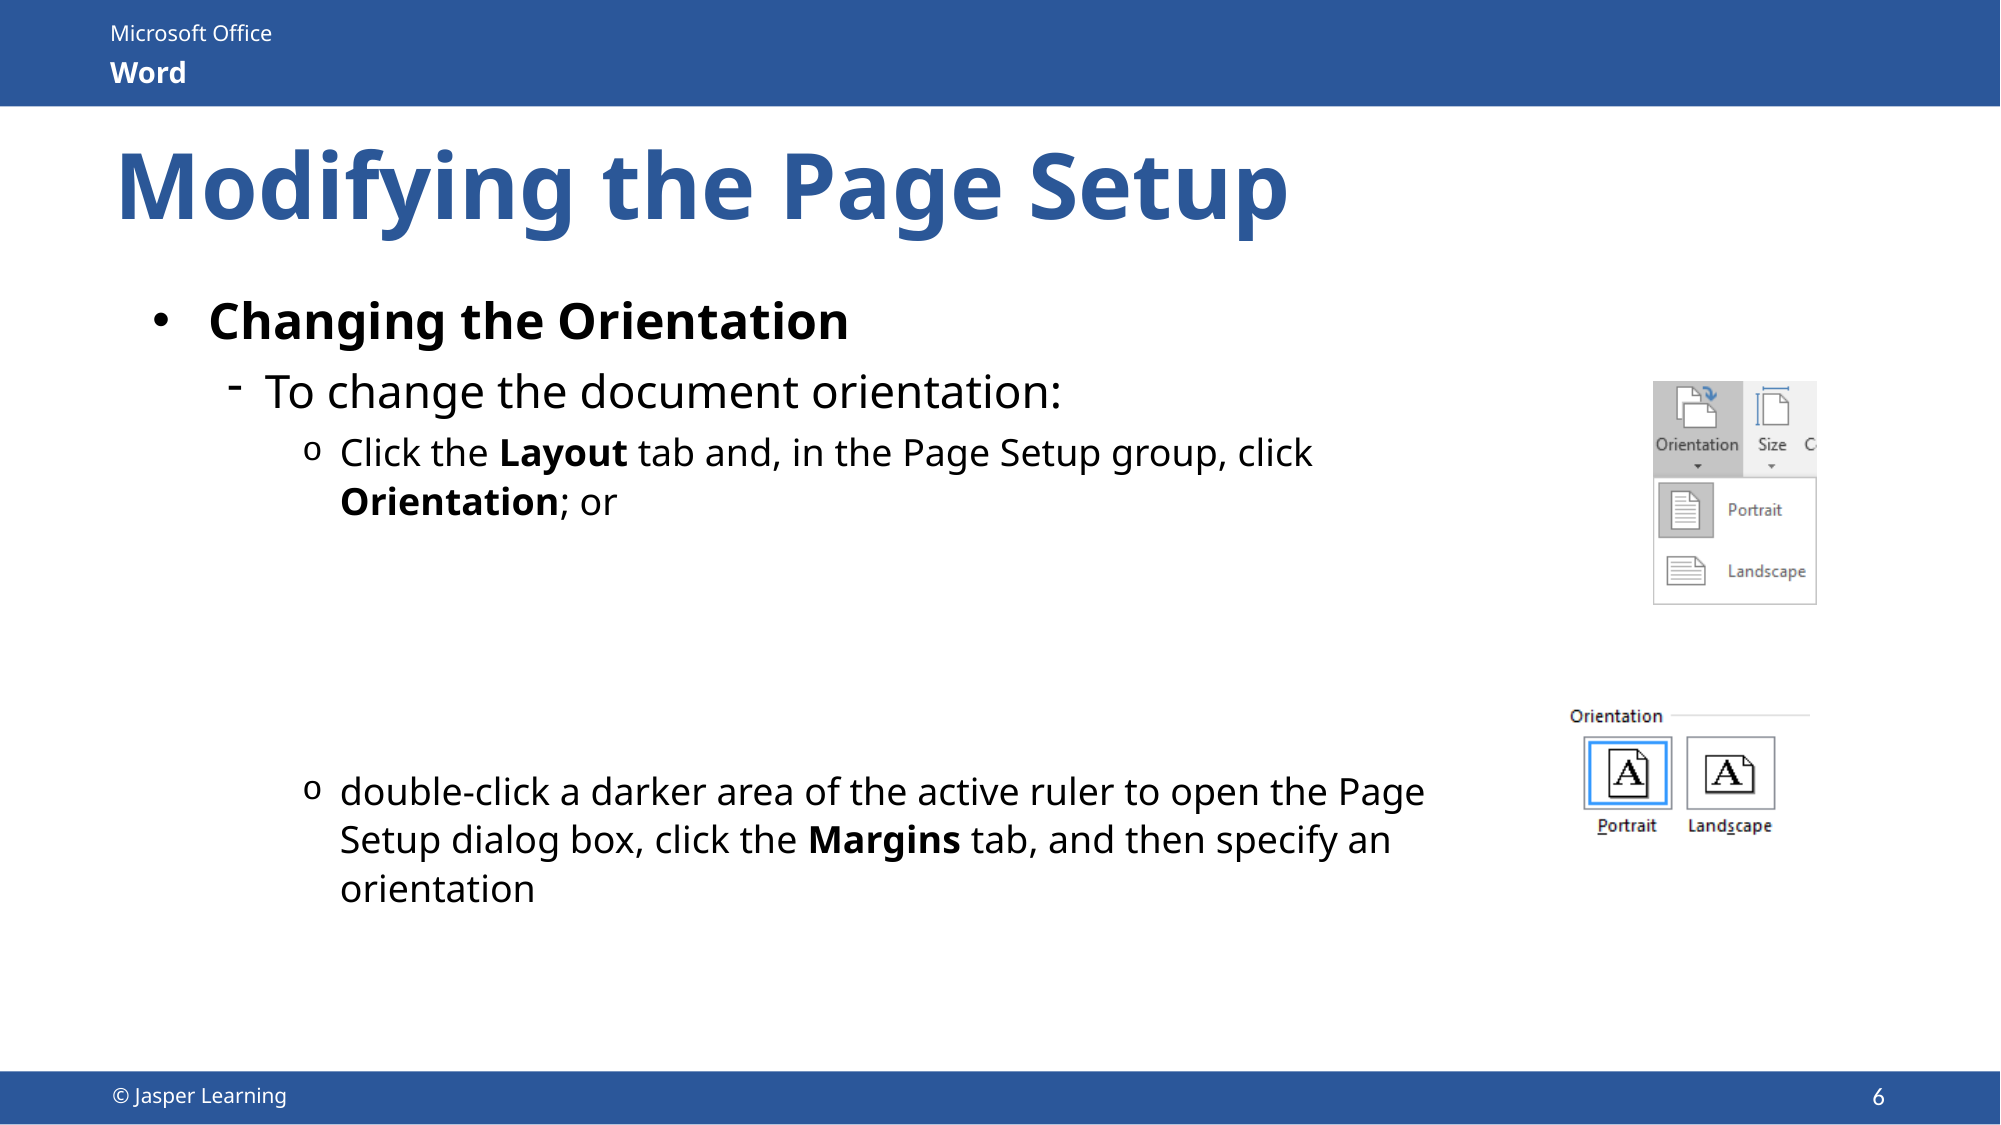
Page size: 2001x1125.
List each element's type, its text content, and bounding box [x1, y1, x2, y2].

picture [1569, 708, 1817, 839]
slide_number 6 [1433, 1065, 1900, 1125]
list Changing the Orientation To change the document orientation: Click the Layout tab and, in the Page Setup group, click Orientation; or double-click a darker area of the active ruler to open the Page Setup dialog box, click the Margins tab, and then specify an orientation [137, 277, 1500, 1014]
footer © Jasper Learning [97, 1076, 773, 1118]
picture [1652, 381, 1817, 605]
title Modifying the Page Setup [99, 118, 1866, 248]
